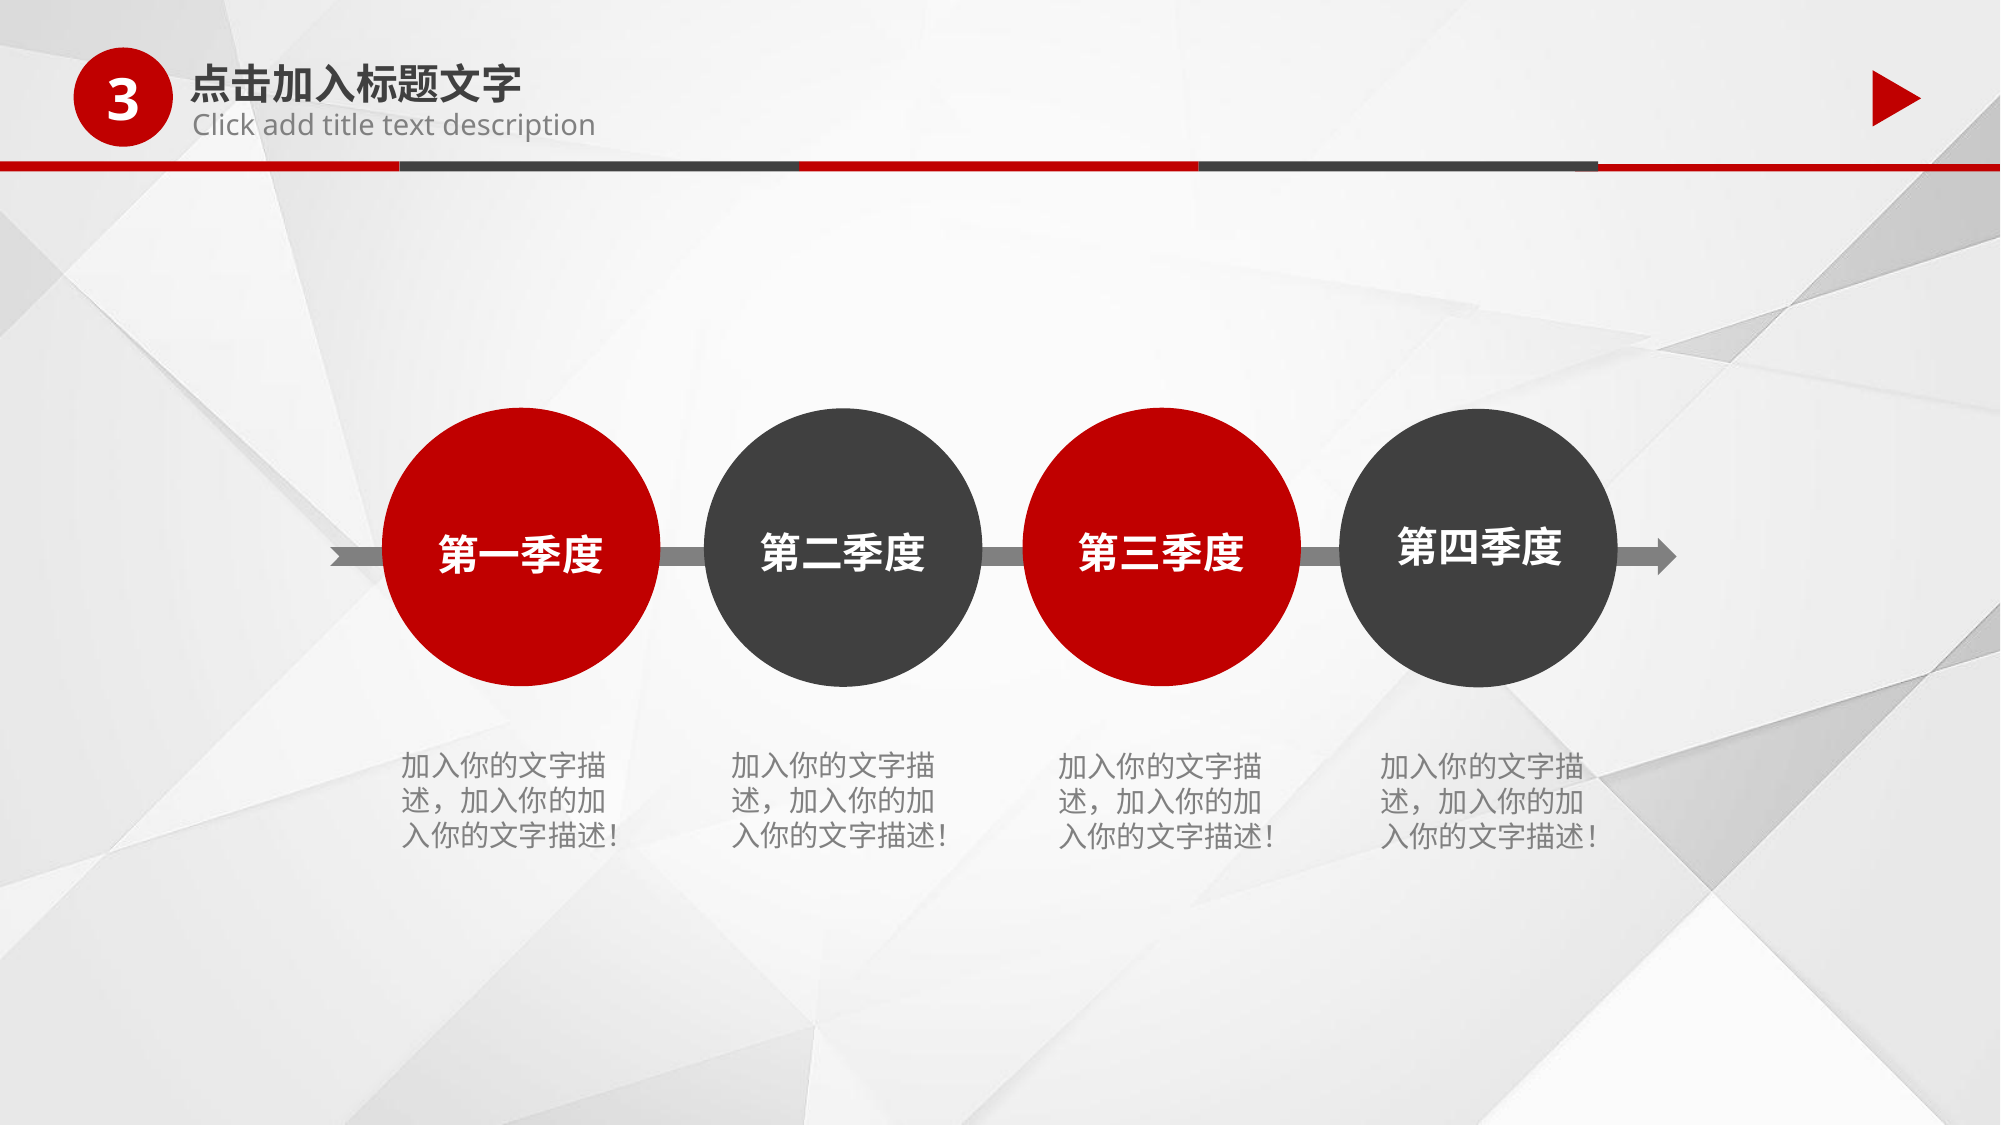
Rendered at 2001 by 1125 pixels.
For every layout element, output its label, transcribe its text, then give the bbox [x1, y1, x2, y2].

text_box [73, 47, 681, 150]
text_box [703, 408, 983, 687]
text_box 加入你的文字描述，加入你的加入你的文字描述！ [401, 746, 634, 852]
text_box [1871, 68, 1924, 129]
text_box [381, 407, 661, 687]
text_box 加入你的文字描述，加入你的加入你的文字描述！ [731, 746, 963, 852]
text_box [1301, 546, 1339, 567]
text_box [1022, 407, 1301, 687]
text_box 加入你的文字描述，加入你的加入你的文字描述！ [1058, 748, 1290, 854]
text_box [983, 546, 1022, 567]
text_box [0, 161, 2000, 172]
text_box [661, 546, 703, 567]
picture [0, 0, 2001, 1125]
text_box [1618, 535, 1679, 578]
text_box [1339, 408, 1618, 688]
text_box [327, 546, 381, 567]
text_box 加入你的文字描述，加入你的加入你的文字描述！ [1380, 748, 1612, 854]
